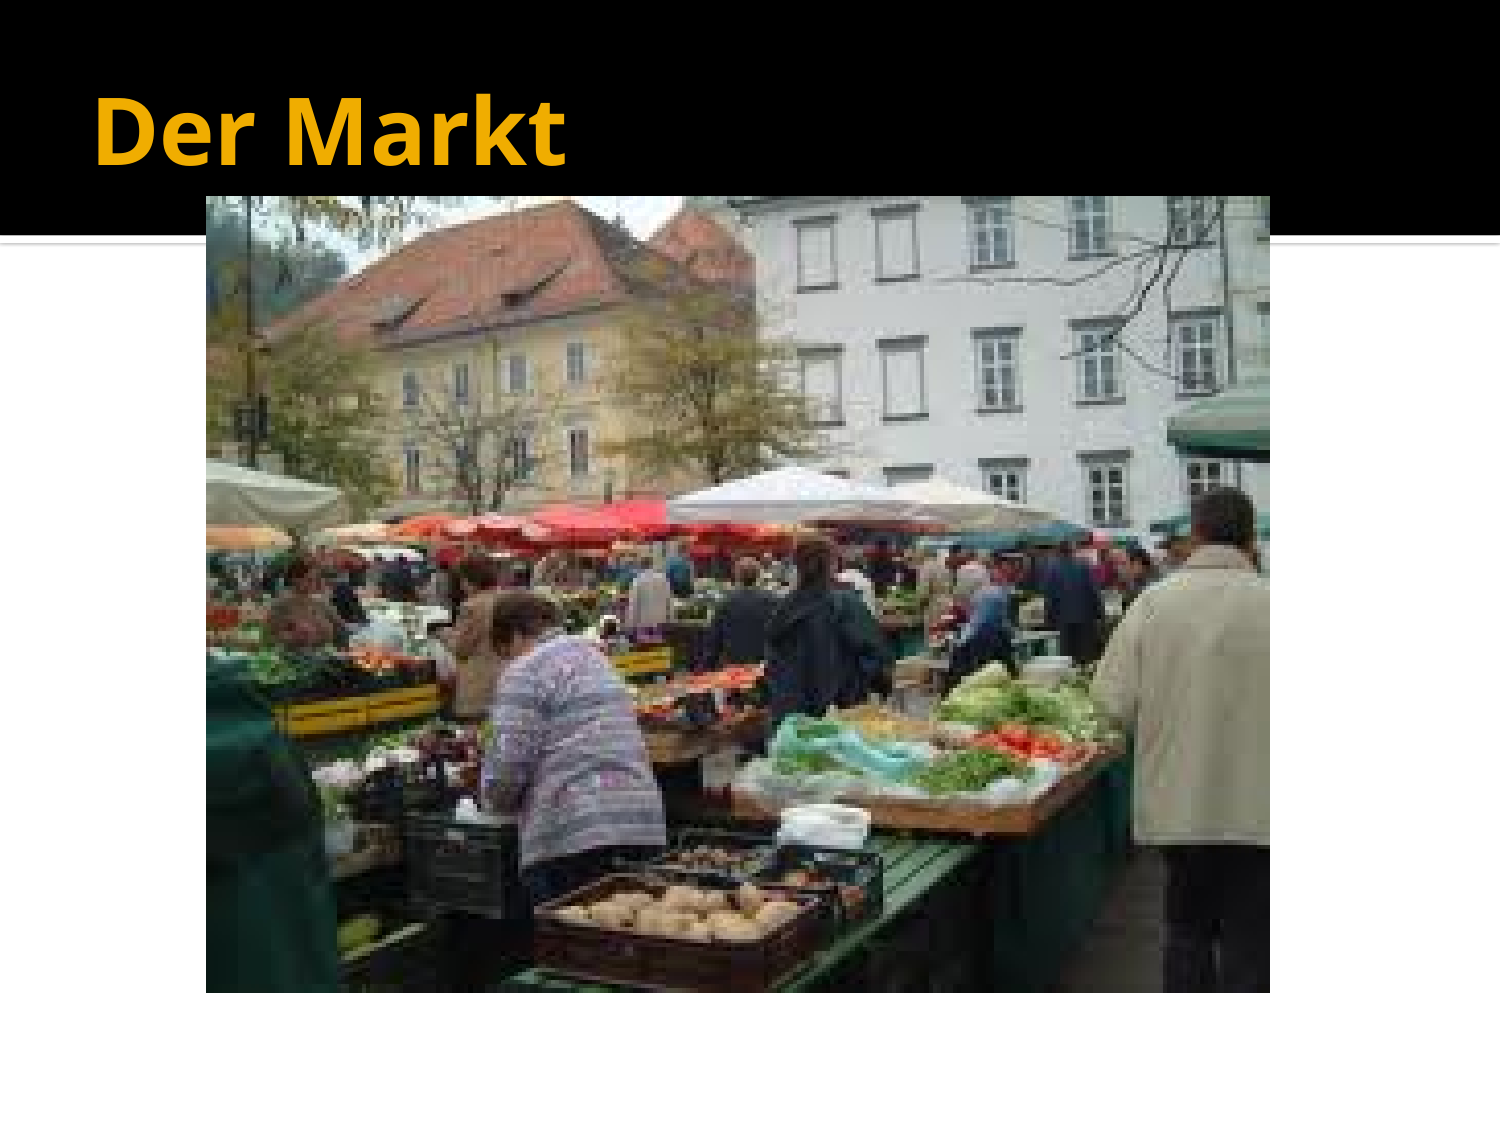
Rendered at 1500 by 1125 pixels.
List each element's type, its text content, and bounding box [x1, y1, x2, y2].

picture [206, 196, 1270, 993]
title Der Markt [75, 24, 1425, 231]
